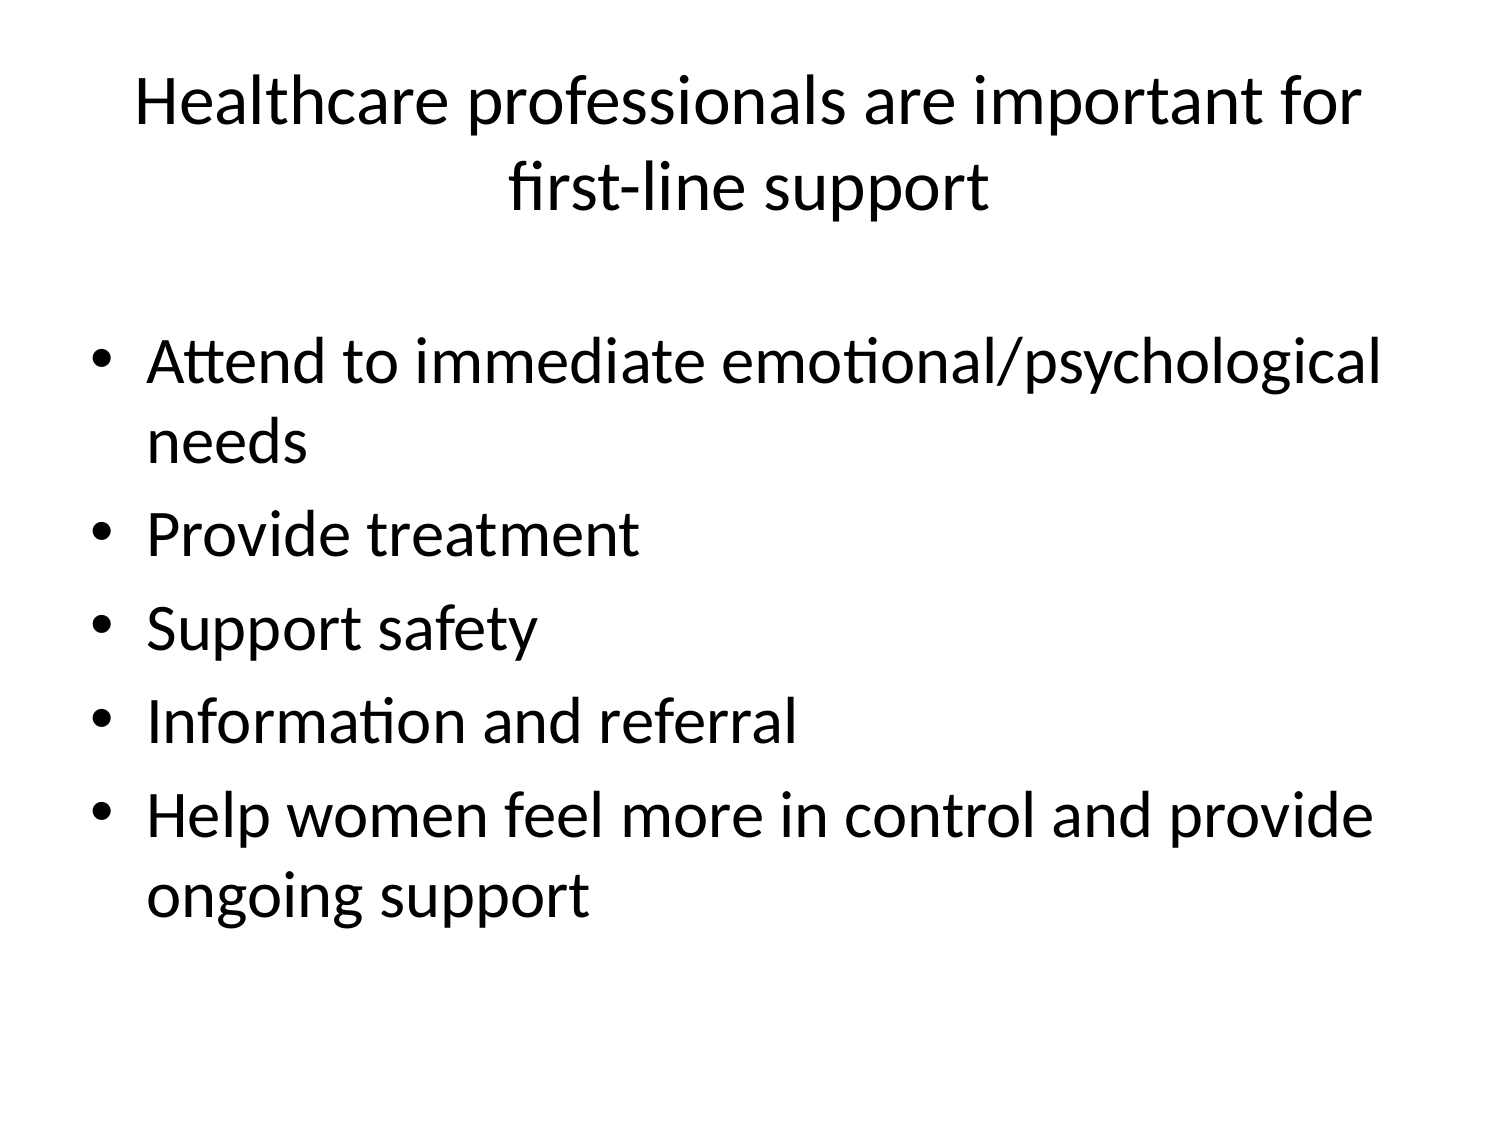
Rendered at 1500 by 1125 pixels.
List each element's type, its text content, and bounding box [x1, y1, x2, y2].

list Attend to immediate emotional/psychological needs Provide treatment Support safety Information and referral Help women feel more in control and provide ongoing support [75, 309, 1425, 1052]
title Healthcare professionals are important for first-line support [75, 45, 1425, 233]
